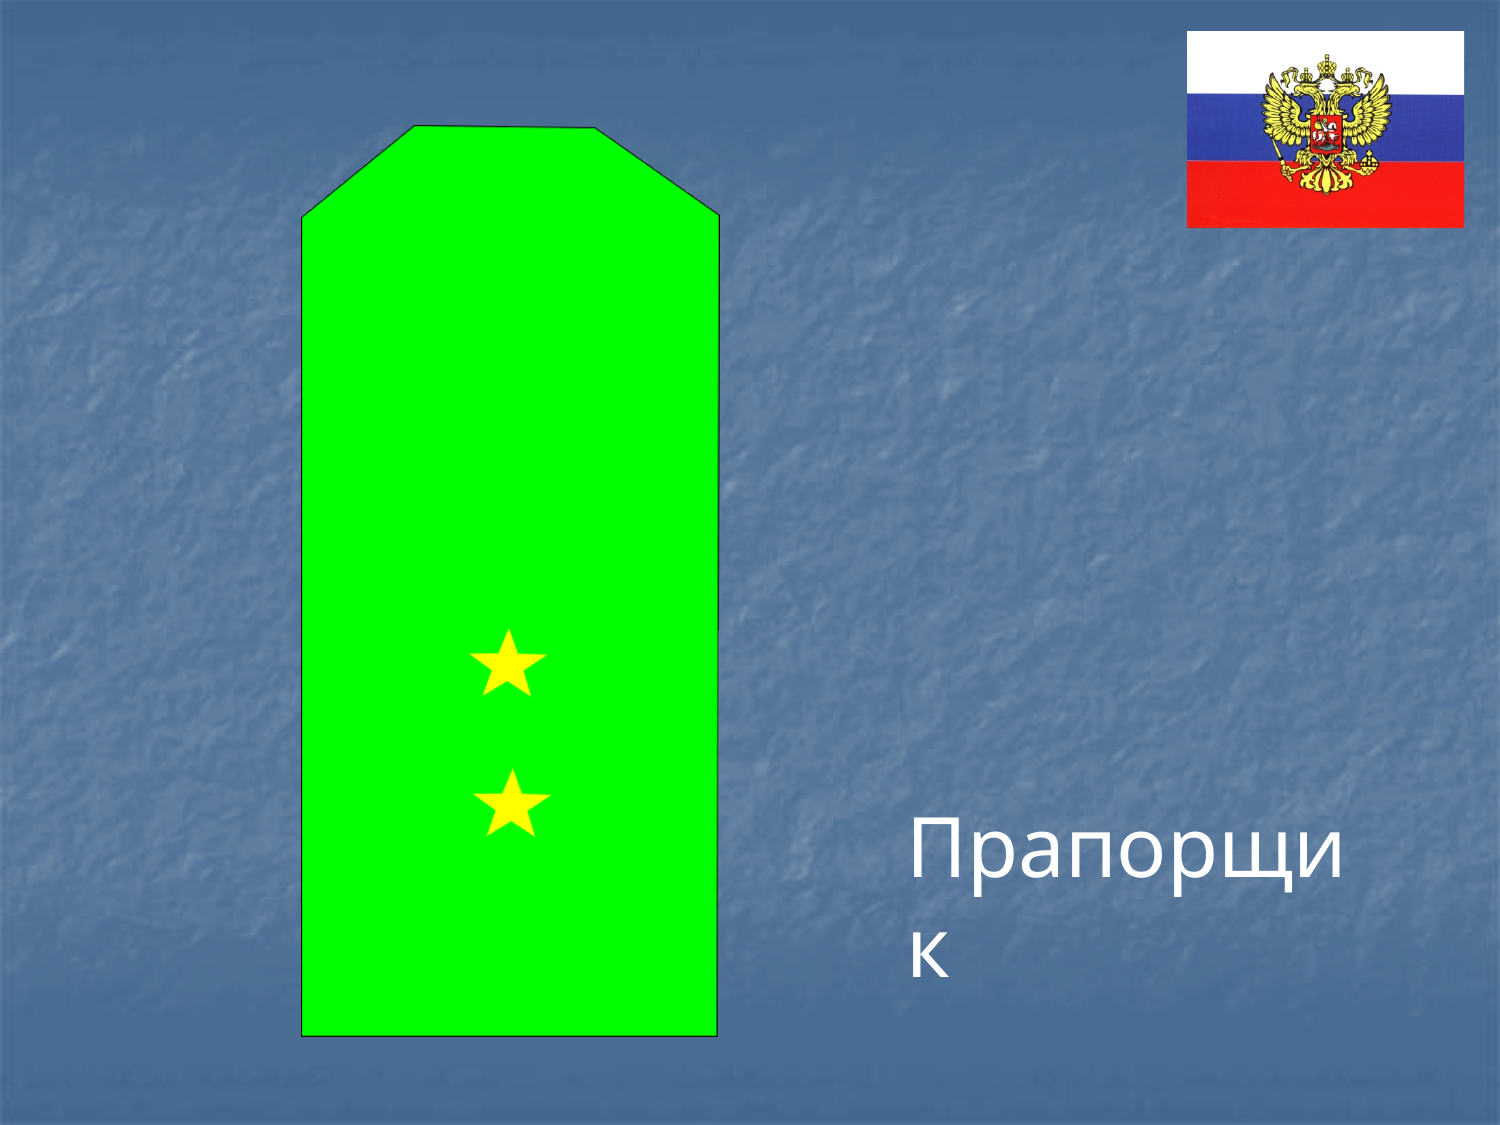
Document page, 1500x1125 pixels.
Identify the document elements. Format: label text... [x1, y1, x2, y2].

picture [300, 125, 720, 1038]
picture [1186, 30, 1465, 228]
text_box Прапорщик [891, 786, 1400, 1002]
